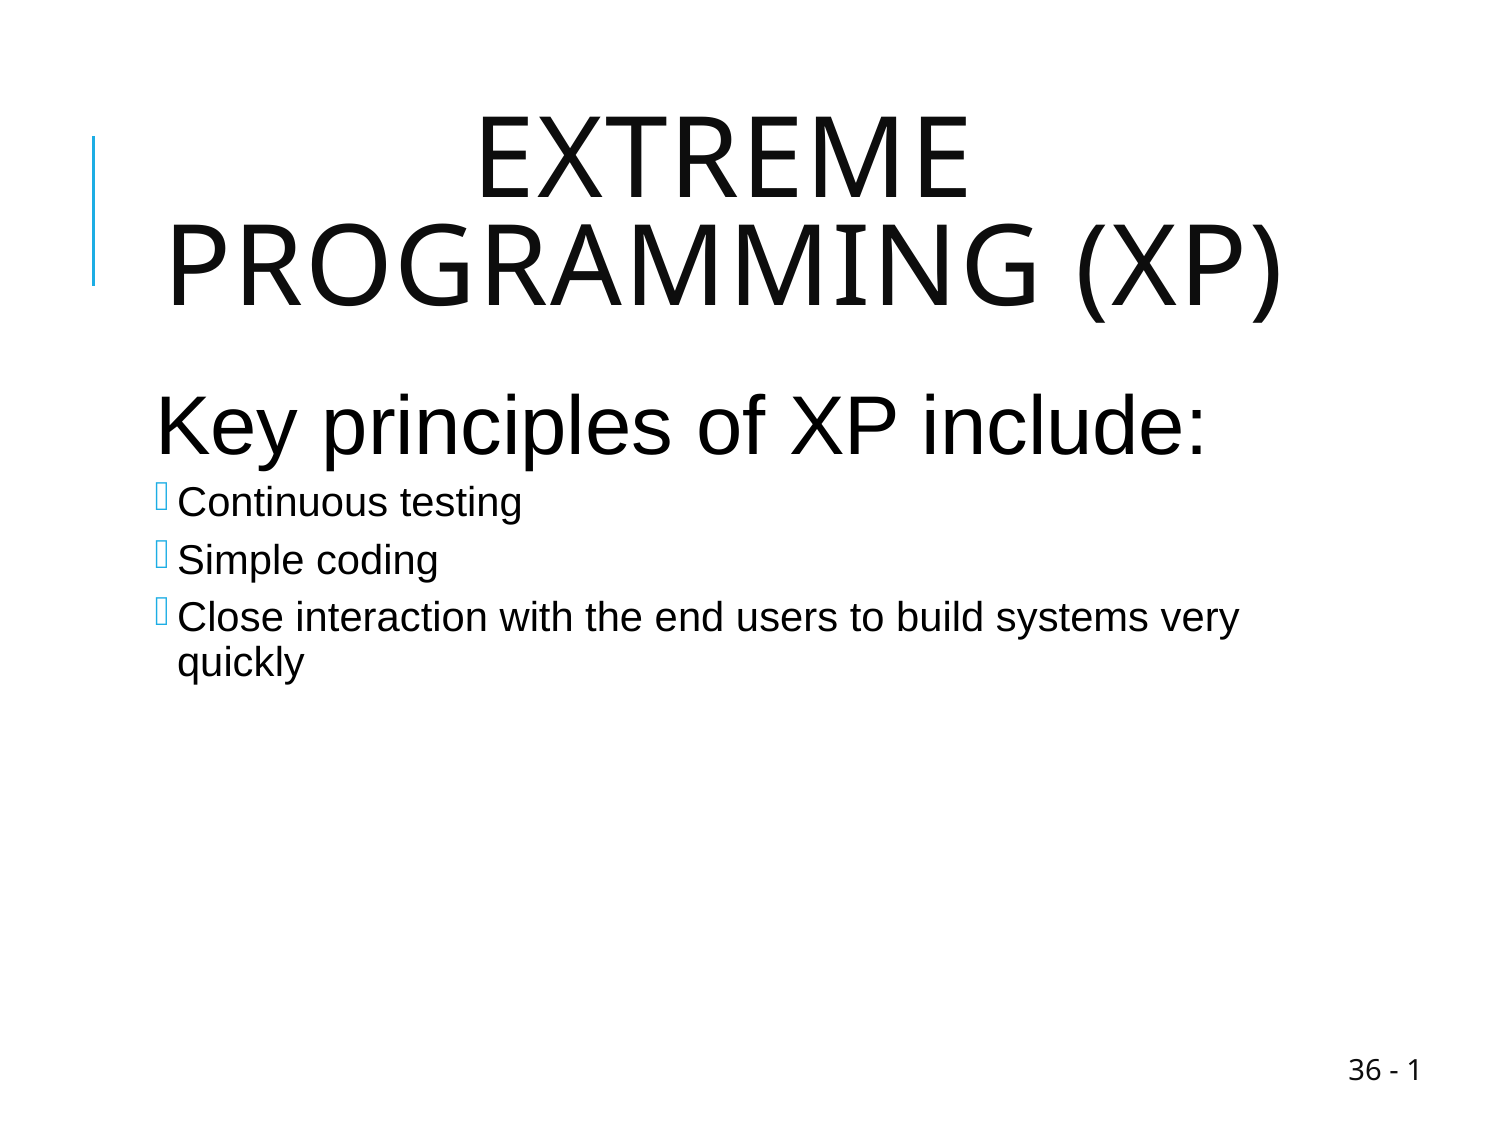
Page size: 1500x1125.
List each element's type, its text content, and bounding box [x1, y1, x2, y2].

slide_number 1 - 36 [1333, 1061, 1454, 1107]
list Key principles of XP include: Continuous testing Simple coding Close interaction with the end users to build systems very quickly [126, 375, 1322, 1035]
title Extreme Programming (XP) [126, 96, 1322, 342]
